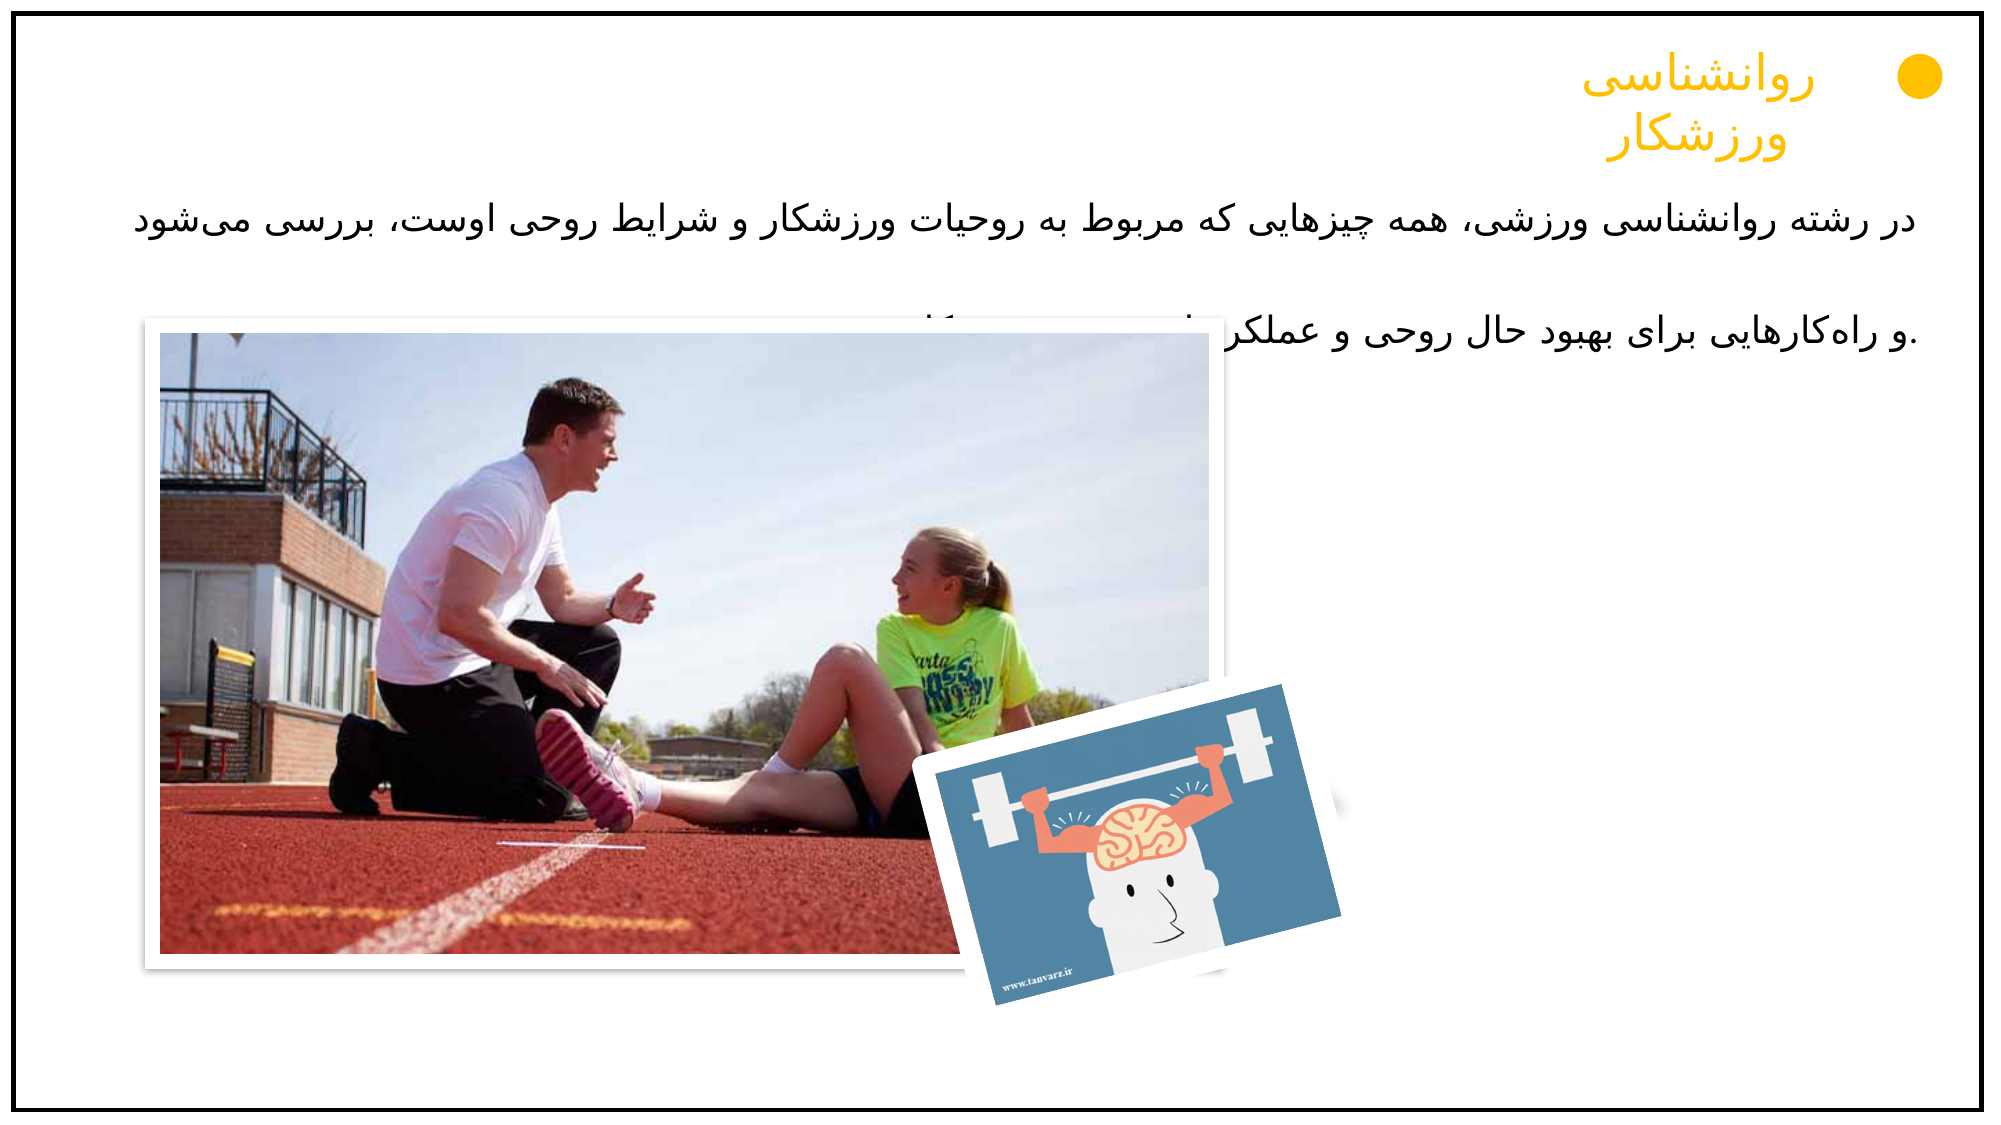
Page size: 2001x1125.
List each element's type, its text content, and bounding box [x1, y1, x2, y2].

text_box روانشناسی ورزشکار [1493, 33, 1905, 118]
picture [159, 332, 1341, 1005]
text_box در رشته روانشناسی ورزشی، همه چیزهایی که مربوط به روحیات ورزشکار و شرایط روحی اوست، بررسی می‌شود و راه‌کارهایی برای بهبود حال روحی و عملکرد او در ورزش به کار برده می‌شود. [99, 118, 1934, 359]
